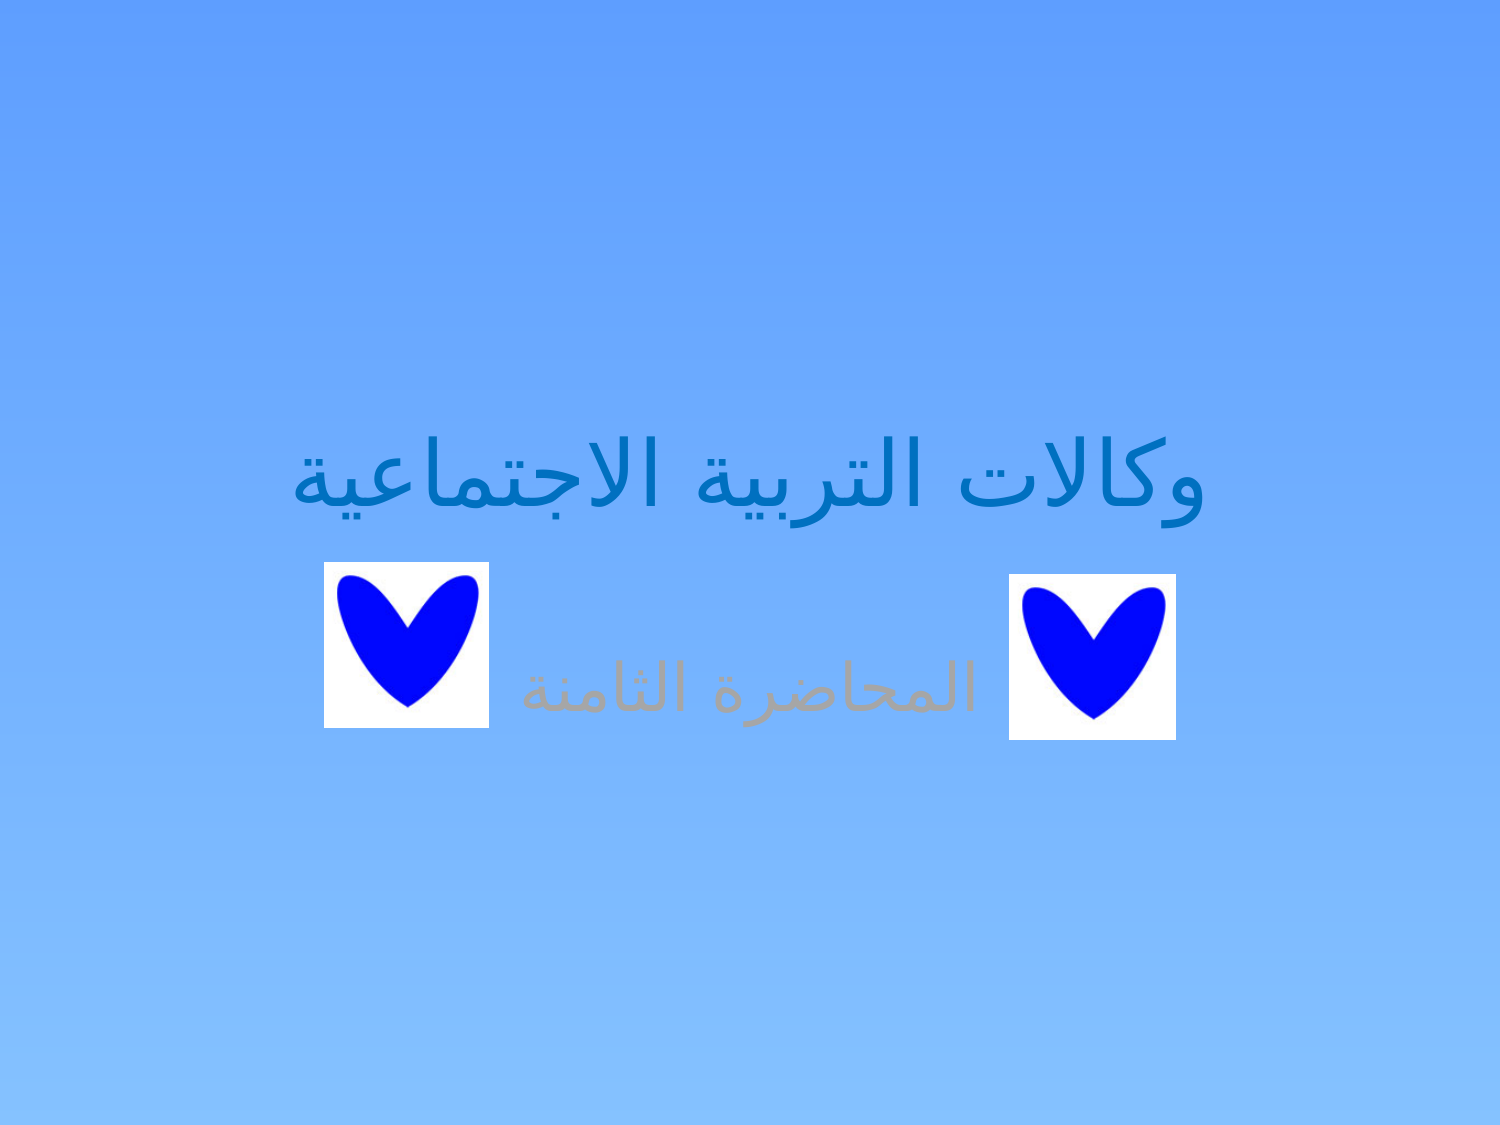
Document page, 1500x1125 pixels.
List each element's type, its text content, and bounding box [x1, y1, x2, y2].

picture [324, 562, 489, 729]
subtitle المحاضرة الثامنة [224, 637, 1276, 926]
title وكالات التربية الاجتماعية [112, 349, 1388, 591]
picture [1009, 573, 1176, 740]
